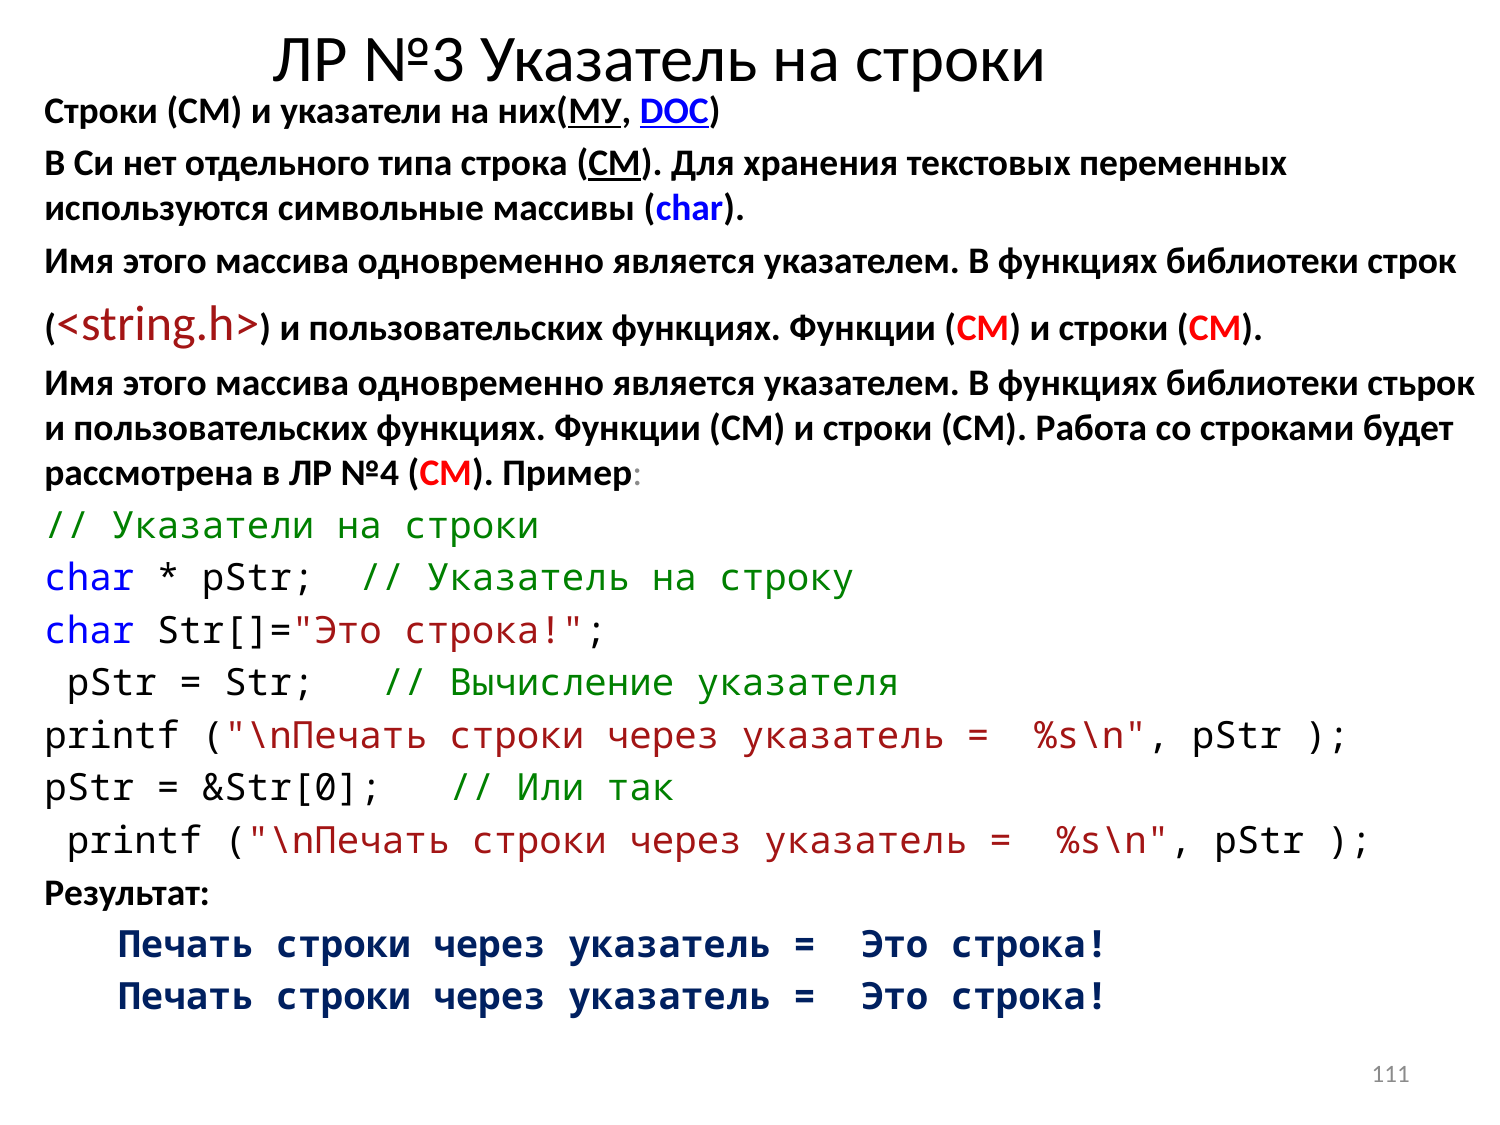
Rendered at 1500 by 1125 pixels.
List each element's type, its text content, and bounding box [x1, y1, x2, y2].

title ЛР №3 Указатель на строки [159, 7, 1176, 78]
slide_number 111 [1074, 1042, 1425, 1103]
text_box Строки (СМ) и указатели на них(МУ, DOC) В Си нет отдельного типа строка (СМ). Для хранения текстовых переменных используются символьные массивы (char). Имя этого массива одновременно является указателем. В функциях библиотеки строк (<string.h>) и пользовательских функциях. Функции (СМ) и строки (СМ). Имя этого массива одновременно является указателем. В функциях библиотеки стьрок и пользовательских функциях. Функции (СМ) и строки (СМ). Работа со строками будет рассмотрена в ЛР №4 (СМ). Пример: // Указатели на строки char * pStr; // Указатель на строку char Str[]="Это строка!"; pStr = Str; // Вычисление указателя printf ("\nПечать строки через указатель = %s\n", pStr ); pStr = &Str[0]; // Или так printf ("\nПечать строки через указатель = %s\n", pStr ); Результат: Печать строки через указатель = Это строка! Печать строки через указатель = Это строка! [29, 78, 1495, 1047]
